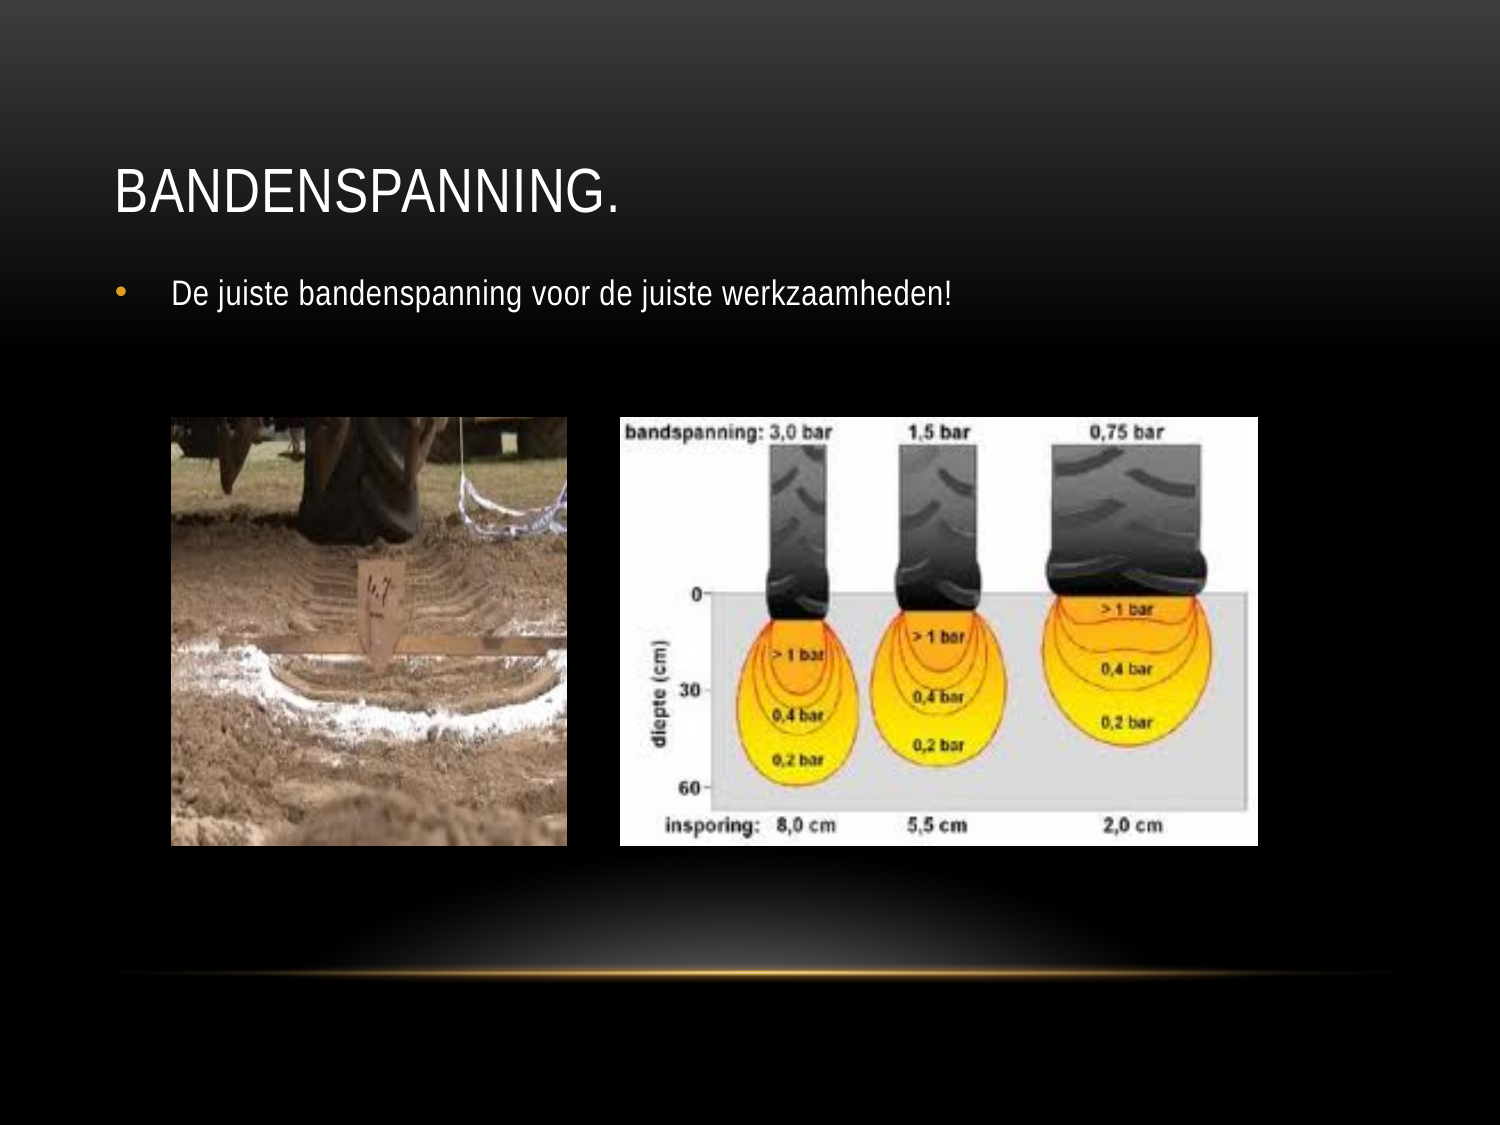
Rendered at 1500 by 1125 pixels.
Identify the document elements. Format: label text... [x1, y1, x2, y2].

picture [0, 0, 1500, 1125]
title Bandenspanning. [99, 45, 1400, 233]
list De juiste bandenspanning voor de juiste werkzaamheden! [99, 262, 1400, 938]
